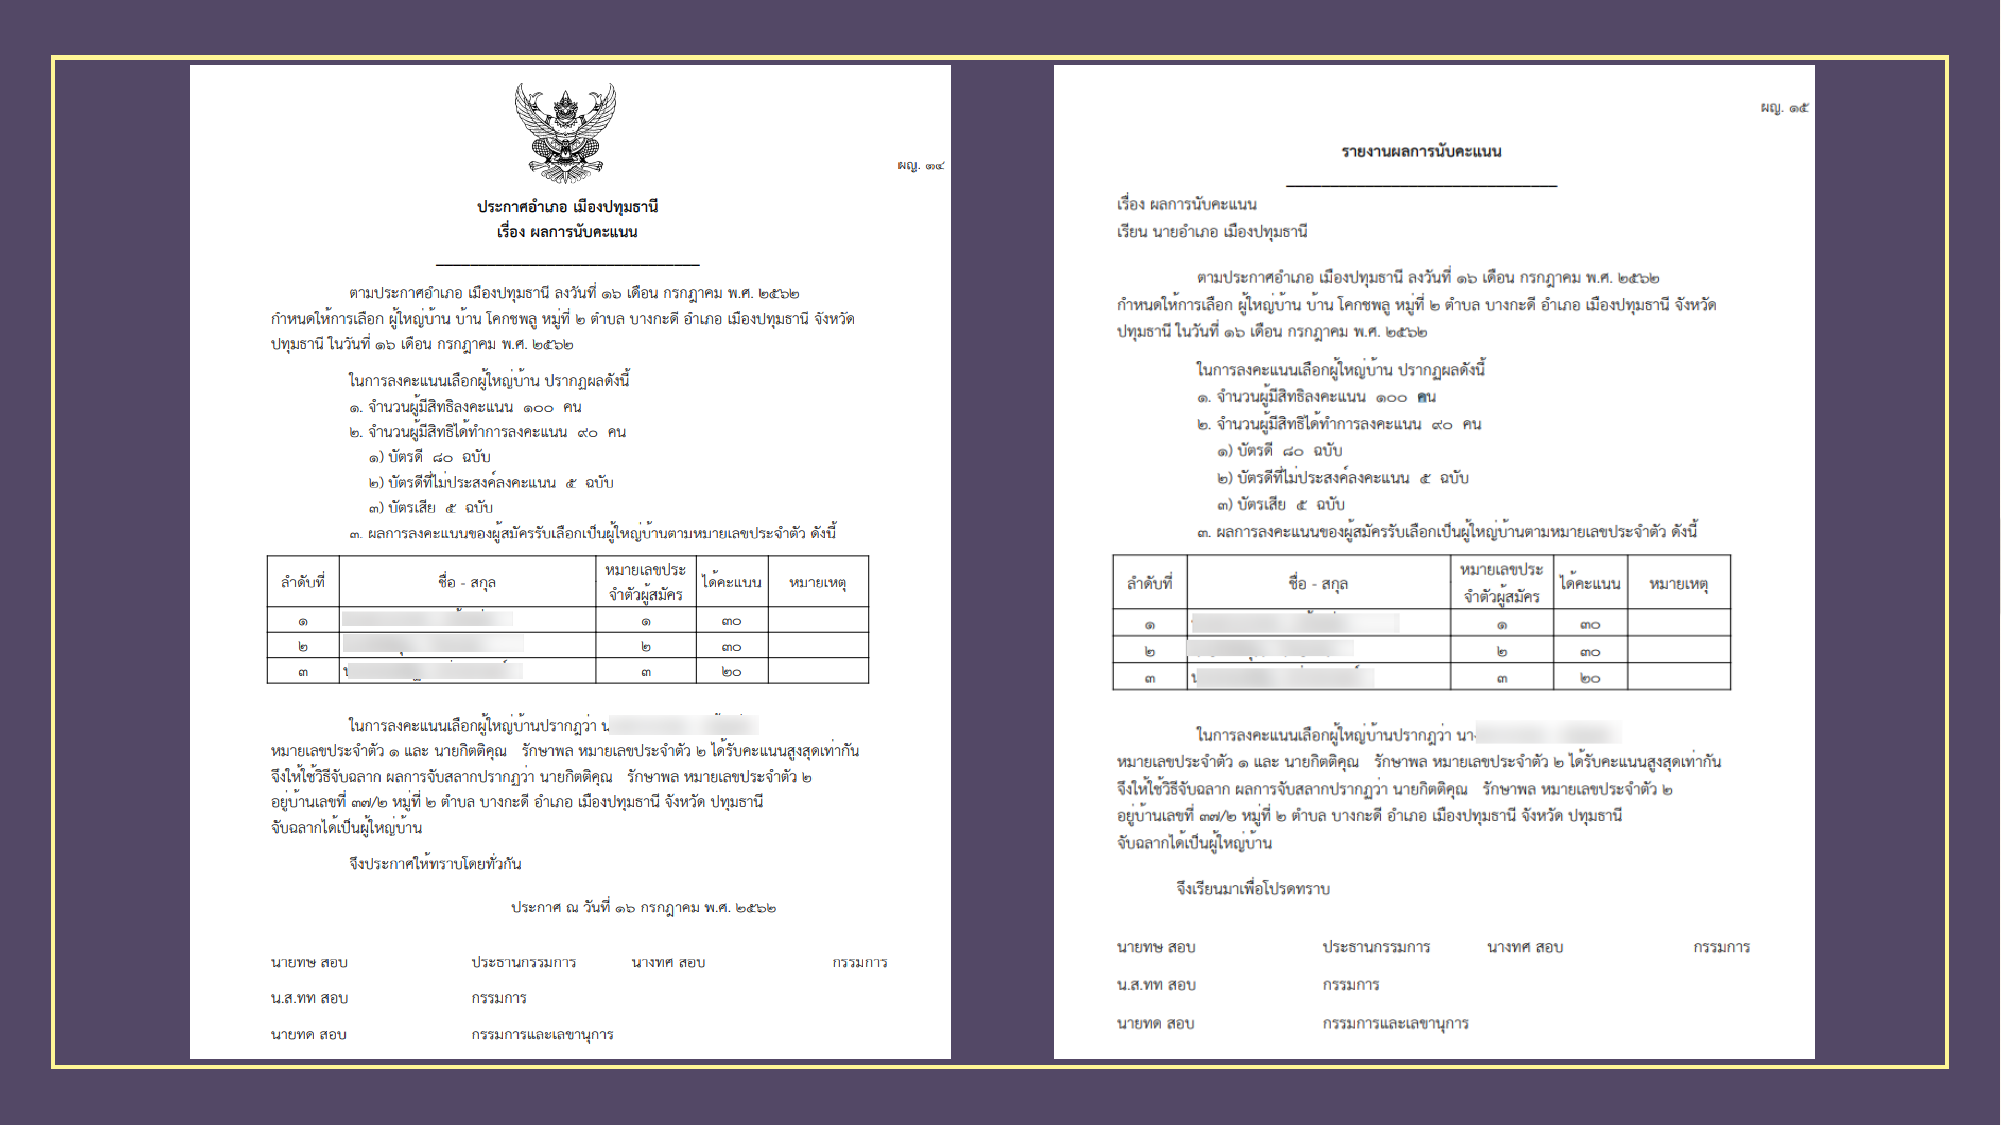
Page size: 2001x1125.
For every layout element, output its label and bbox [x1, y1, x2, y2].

picture [1054, 65, 1815, 1060]
picture [190, 65, 951, 1060]
text_box [0, 0, 2000, 1125]
